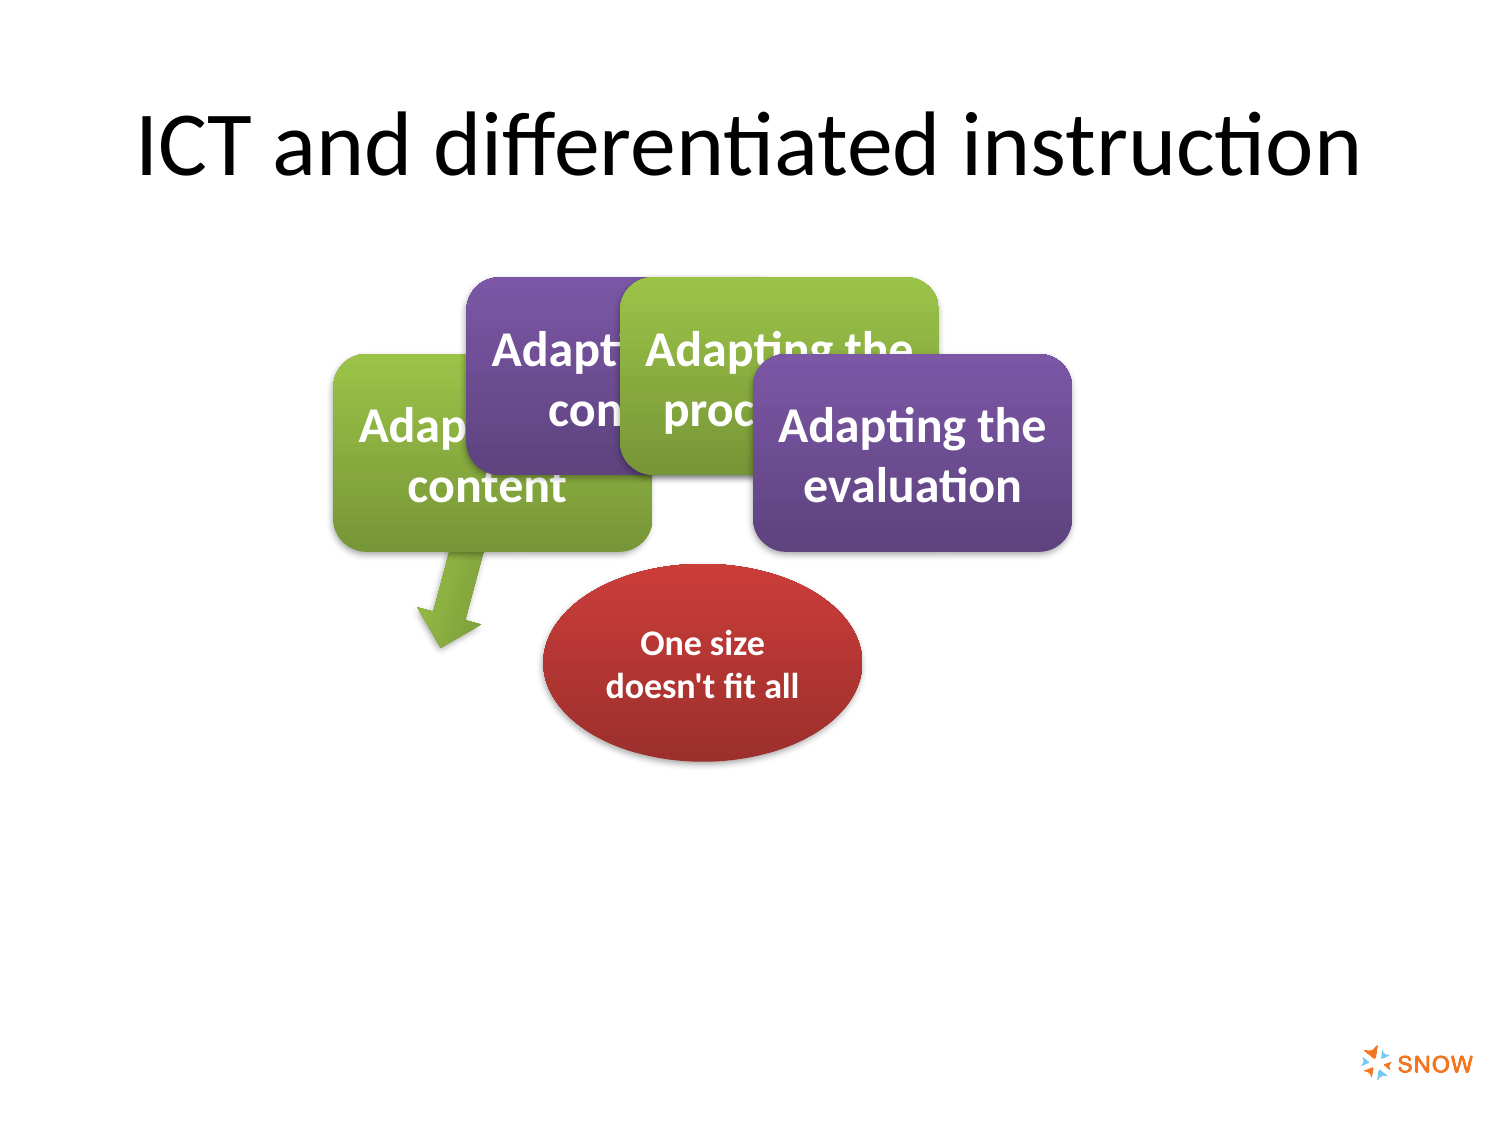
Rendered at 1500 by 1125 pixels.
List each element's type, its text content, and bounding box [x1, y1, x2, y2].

title ICT and differentiated instruction [75, 45, 1425, 233]
picture [1340, 1012, 1500, 1125]
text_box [64, 266, 1341, 1059]
